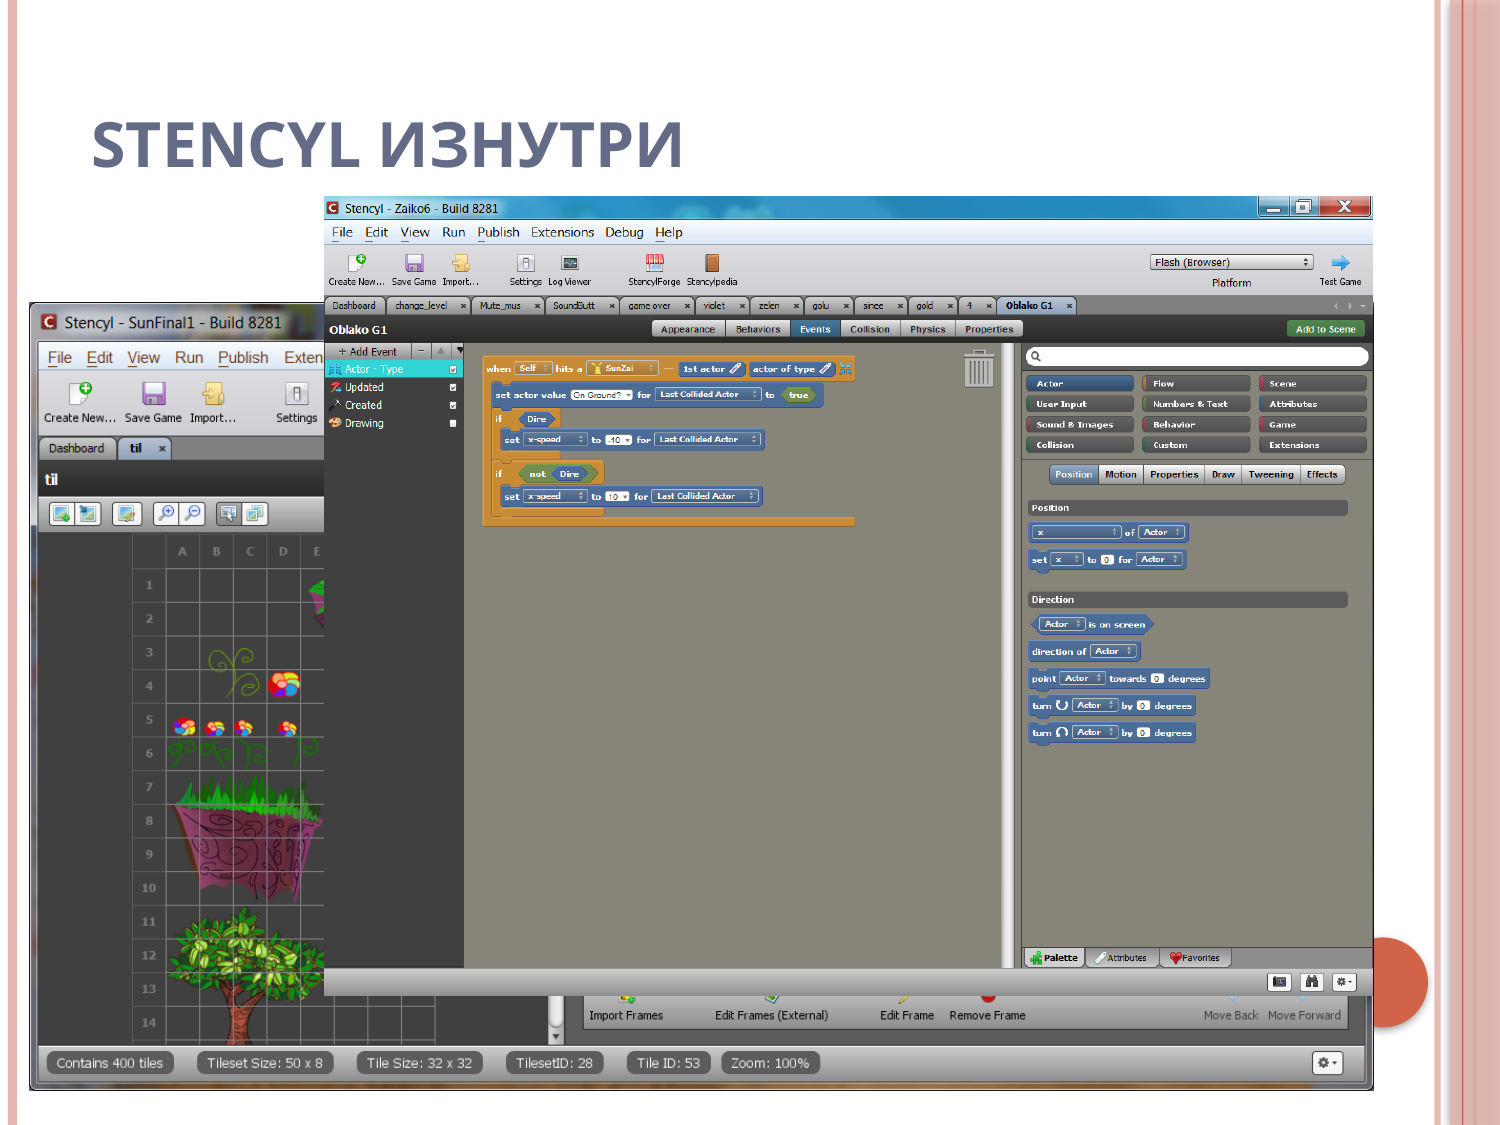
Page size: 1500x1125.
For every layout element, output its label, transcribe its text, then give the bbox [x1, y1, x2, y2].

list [28, 302, 1375, 1091]
picture [324, 195, 1374, 996]
title Stencyl изнутри [76, 0, 1302, 188]
